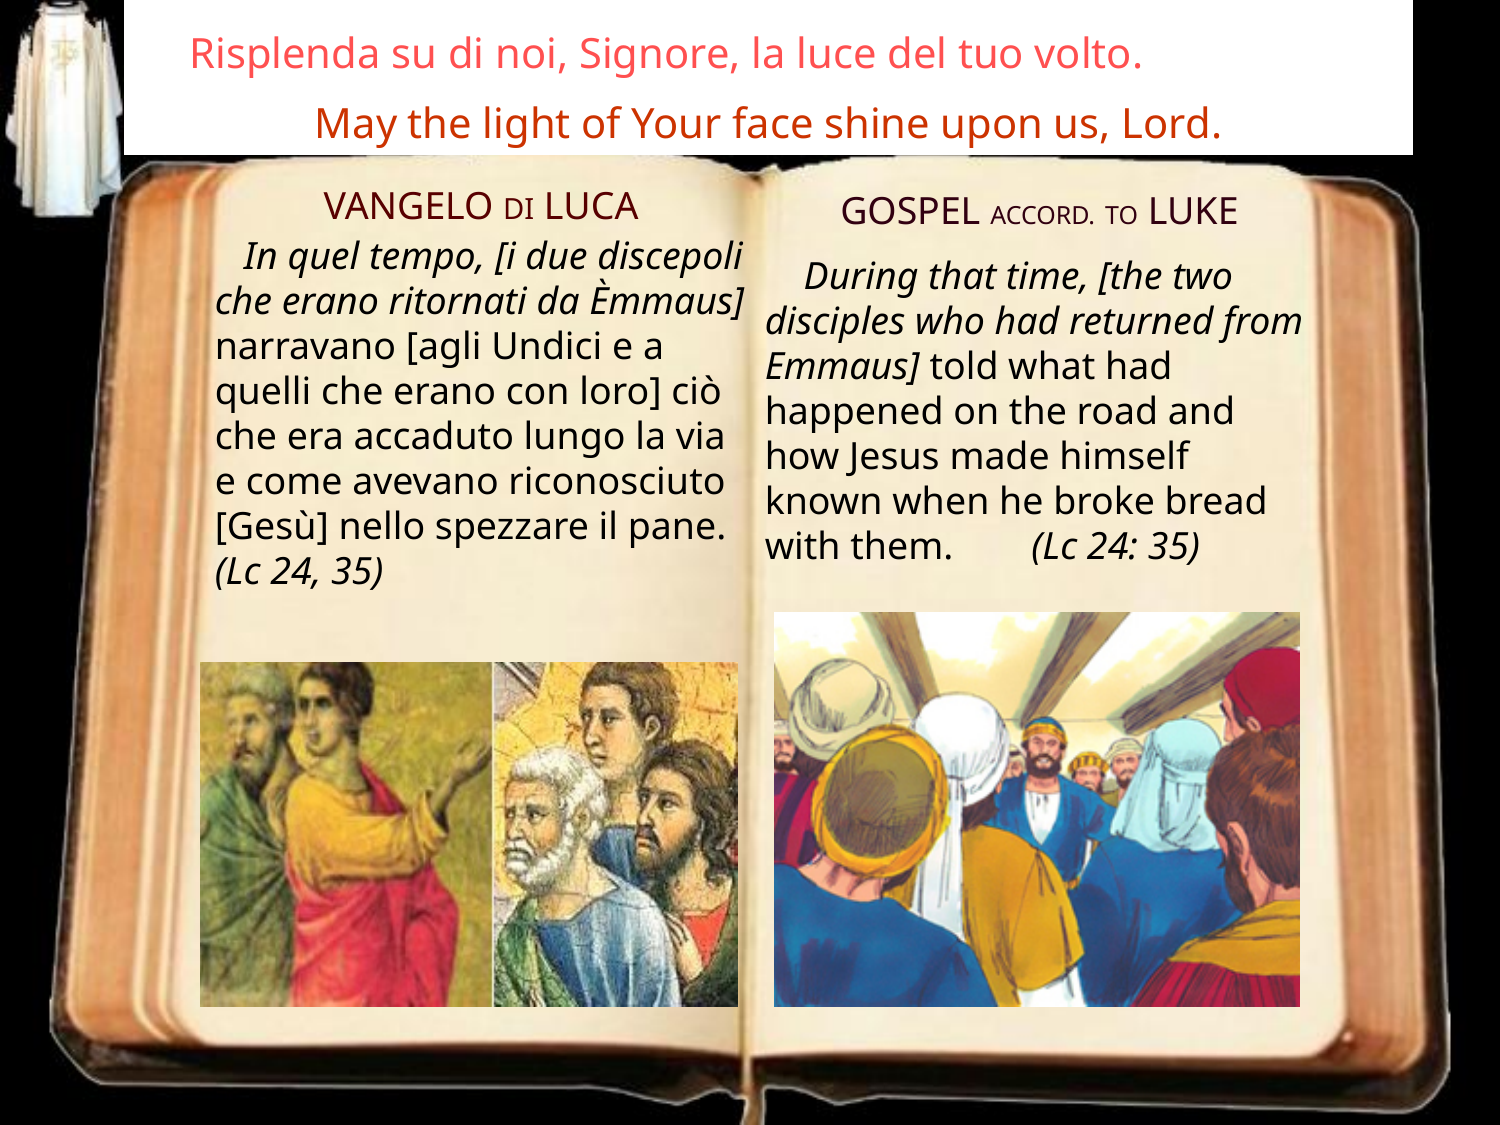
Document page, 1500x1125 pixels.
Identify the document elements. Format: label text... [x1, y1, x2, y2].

picture [0, 0, 1500, 1125]
text_box In quel tempo, [i due discepoli che erano ritornati da Èmmaus] narravano [agli Undici e a quelli che erano con loro] ciò che era accaduto lungo la via e come avevano riconosciuto [Gesù] nello spezzare il pane. (Lc 24, 35) [200, 224, 763, 600]
text_box During that time, [the two disciples who had returned from Emmaus] told what had happened on the road and how Jesus made himself known when he broke bread with them. (Lc 24: 35) [750, 244, 1325, 574]
title GOSPEL ACCORD. TO LUKE [750, 184, 1365, 235]
text_box VANGELO DI LUCA [212, 174, 750, 235]
text_box Risplenda su di noi, Signore, la luce del tuo volto. May the light of Your face shine upon us, Lord. [124, 0, 1413, 155]
